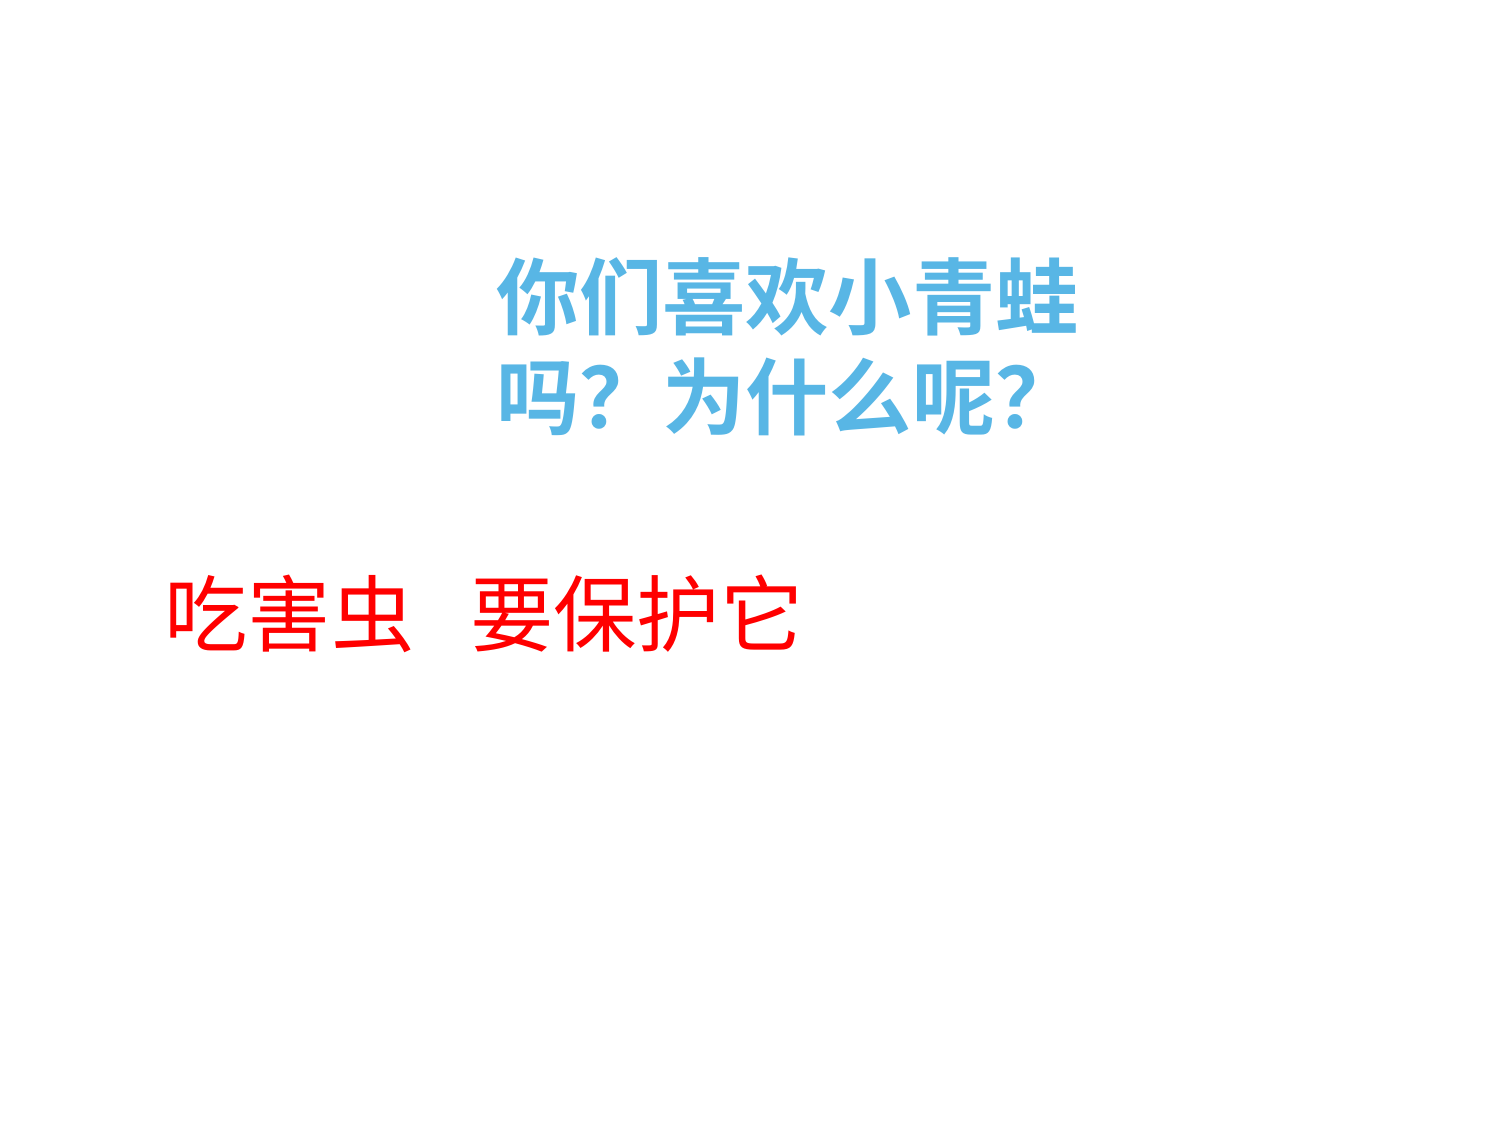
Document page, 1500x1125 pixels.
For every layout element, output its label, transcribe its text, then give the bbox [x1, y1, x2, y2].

text_box 你们喜欢小青蛙吗？为什么呢？ [449, 237, 1125, 453]
title 吃害虫 要保护它 [150, 387, 1500, 838]
